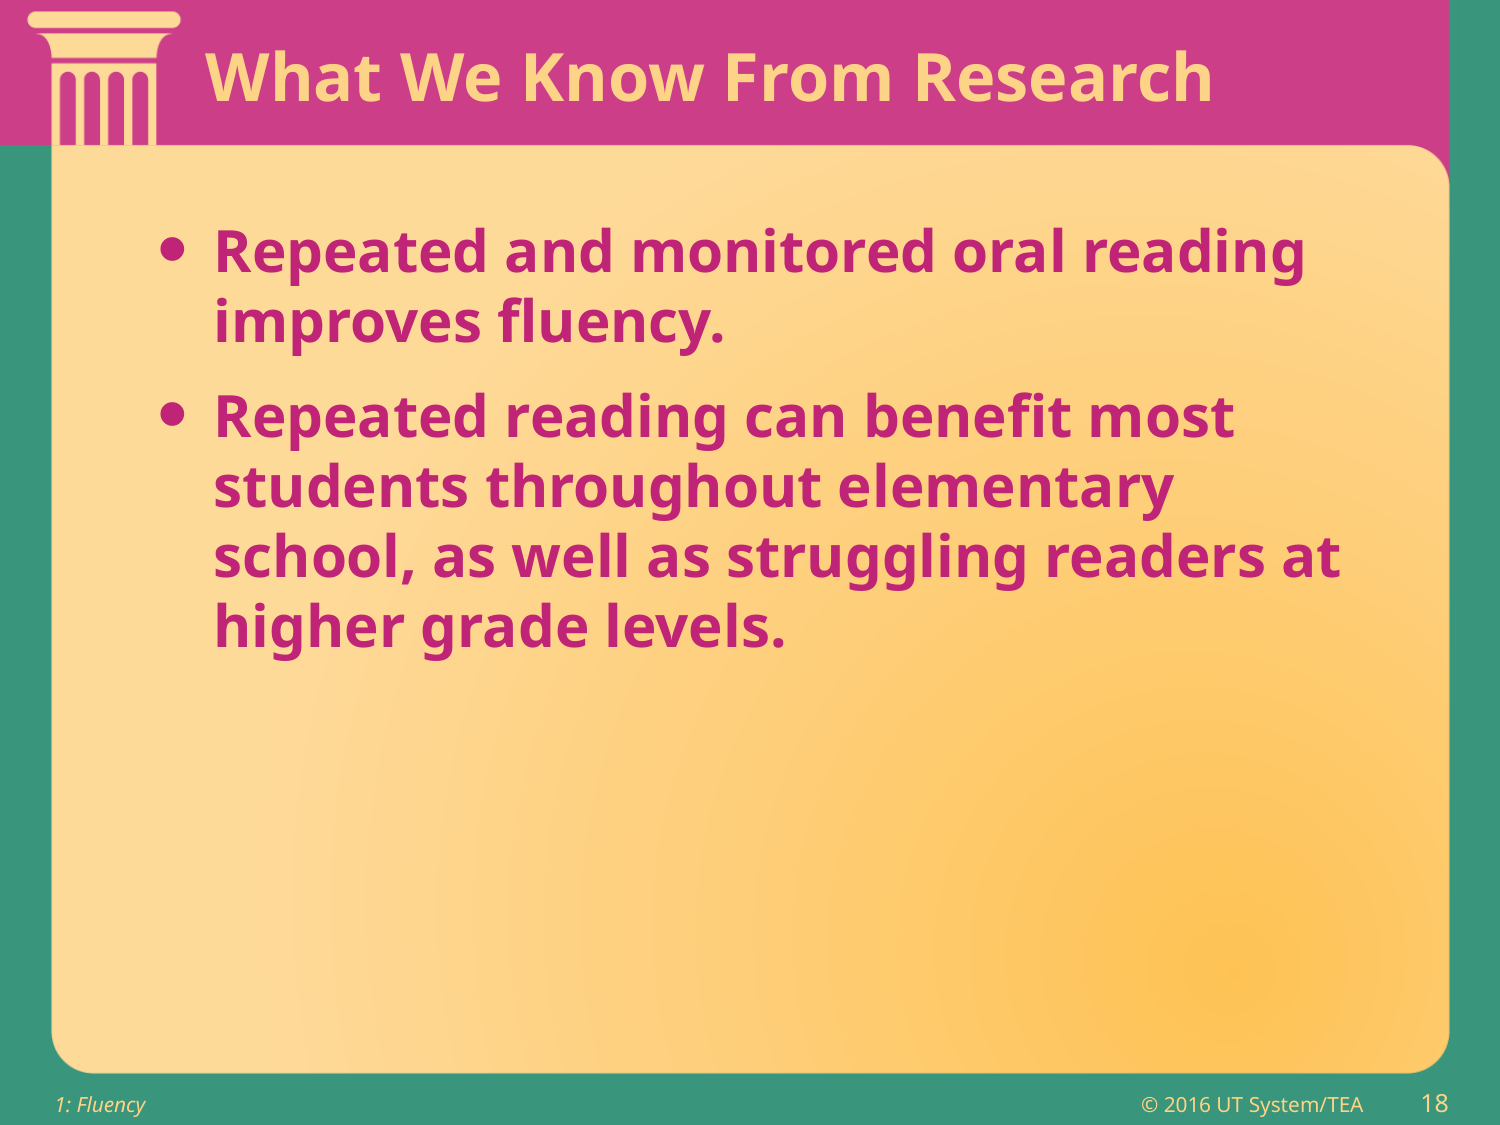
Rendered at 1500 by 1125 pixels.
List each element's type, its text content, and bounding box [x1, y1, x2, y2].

picture [0, 0, 1500, 1125]
list Repeated and monitored oral reading improves fluency. Repeated reading can benefit most students throughout elementary school, as well as struggling readers at higher grade levels. [142, 206, 1366, 997]
title What We Know From Research [190, 0, 1418, 149]
